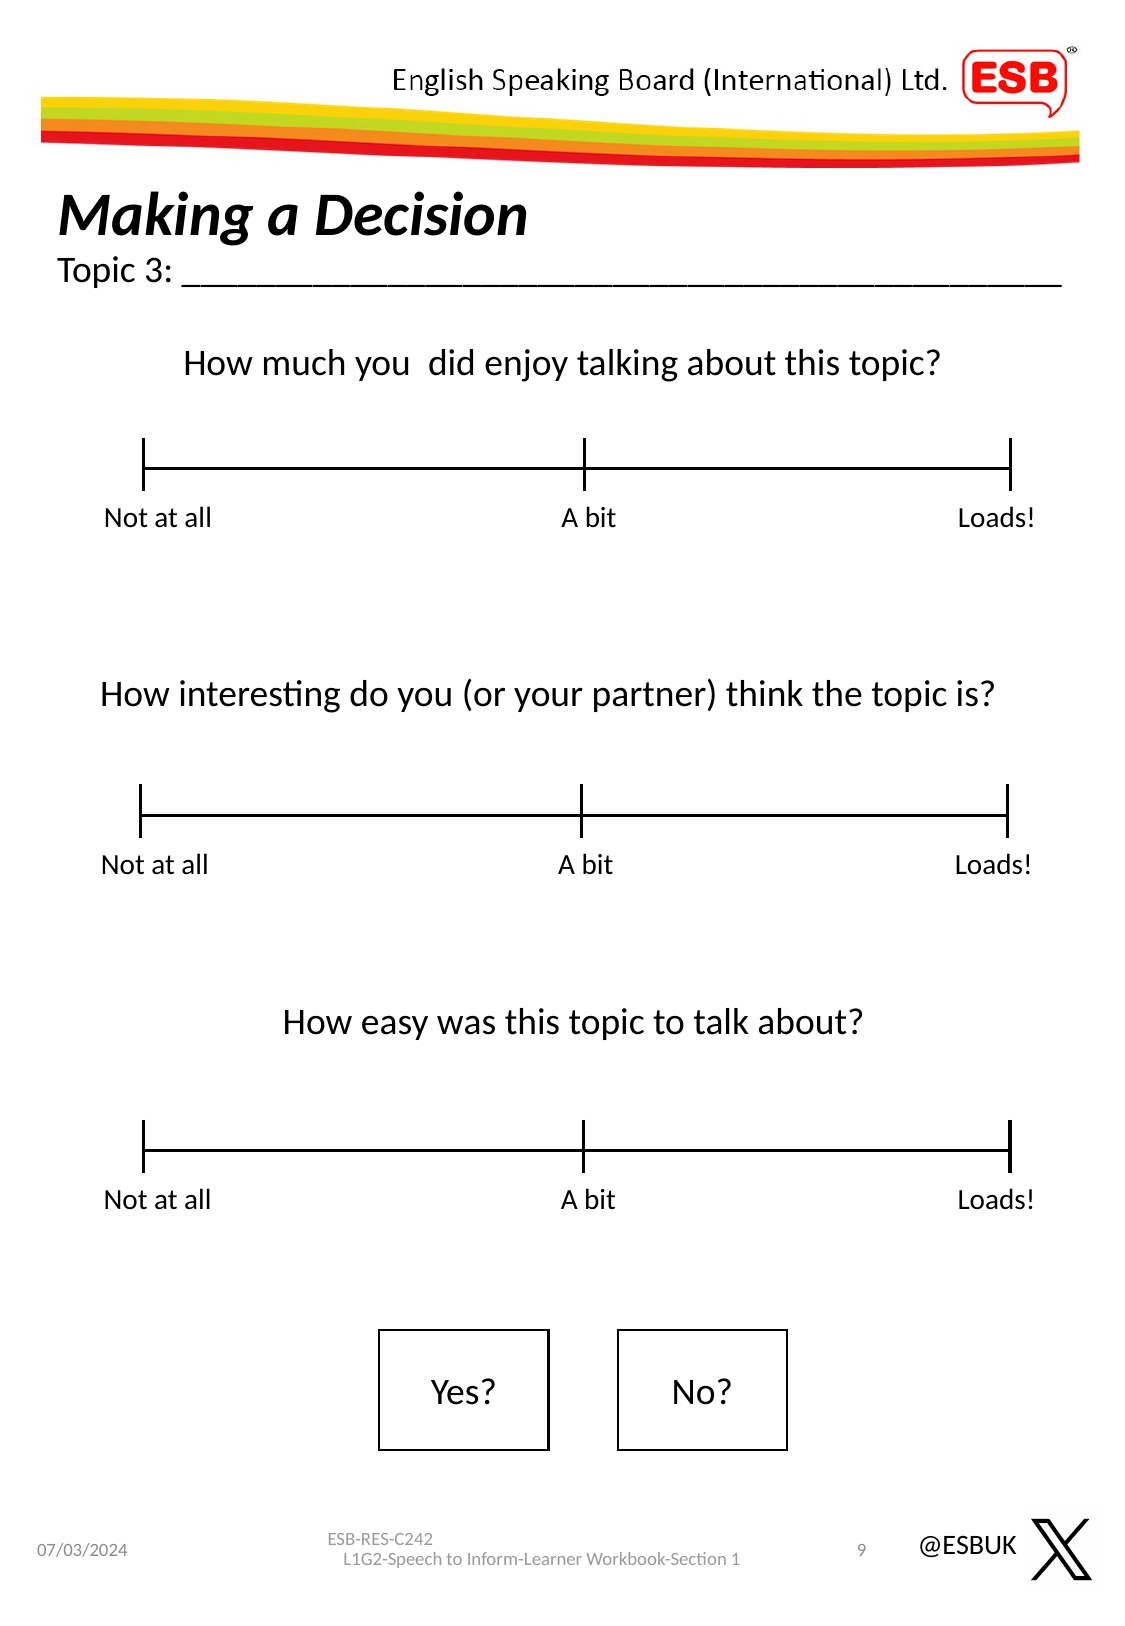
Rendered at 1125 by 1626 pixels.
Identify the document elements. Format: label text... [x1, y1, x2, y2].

text_box How interesting do you (or your partner) think the topic is? [85, 662, 1125, 722]
text_box Yes? [378, 1329, 550, 1451]
text_box No? [617, 1329, 788, 1451]
footer ESB-RES-C242 L1G2-Speech to Inform-Learner Workbook-Section 1 [296, 1506, 697, 1593]
slide_number 9 [697, 1506, 882, 1593]
text_box How much you did enjoy talking about this topic? [43, 330, 1083, 391]
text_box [35, 1119, 1119, 1207]
title Making a Decision [42, 174, 1014, 237]
text_box Topic 3: _______________________________________________ [42, 237, 1082, 298]
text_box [33, 784, 1116, 871]
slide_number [22, 1506, 276, 1593]
picture [0, 1, 1125, 234]
text_box How easy was this topic to talk about? [54, 989, 1094, 1050]
picture [1022, 1506, 1103, 1593]
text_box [36, 437, 1119, 525]
